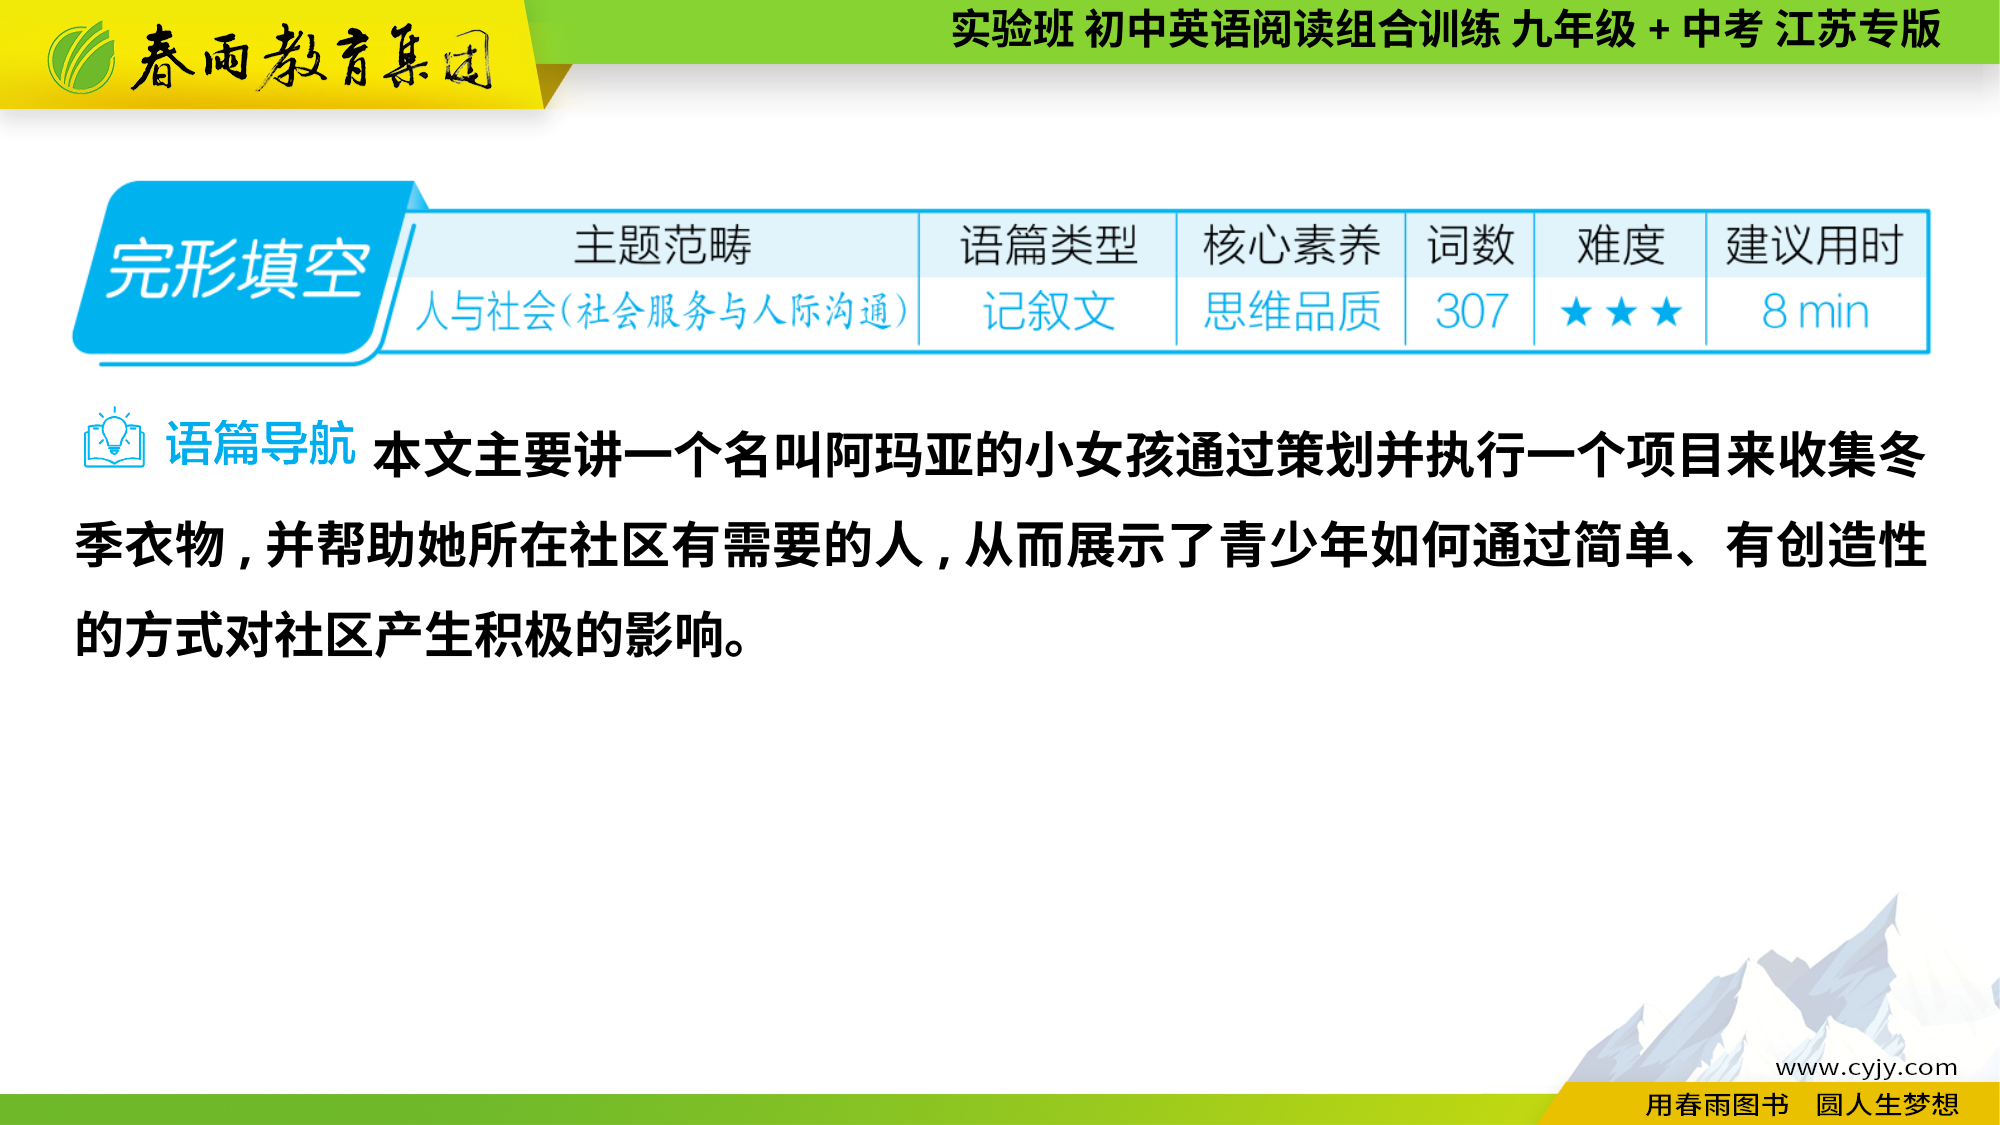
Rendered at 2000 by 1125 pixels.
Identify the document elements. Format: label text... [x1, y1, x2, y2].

picture [0, 0, 2000, 1125]
list 本文主要讲一个名叫阿玛亚的小女孩通过策划并执行一个项目来收集冬季衣物,并帮助她所在社区有需要的人,从而展示了青少年如何通过简单、有创造性的方式对社区产生积极的影响。 [59, 385, 1944, 662]
